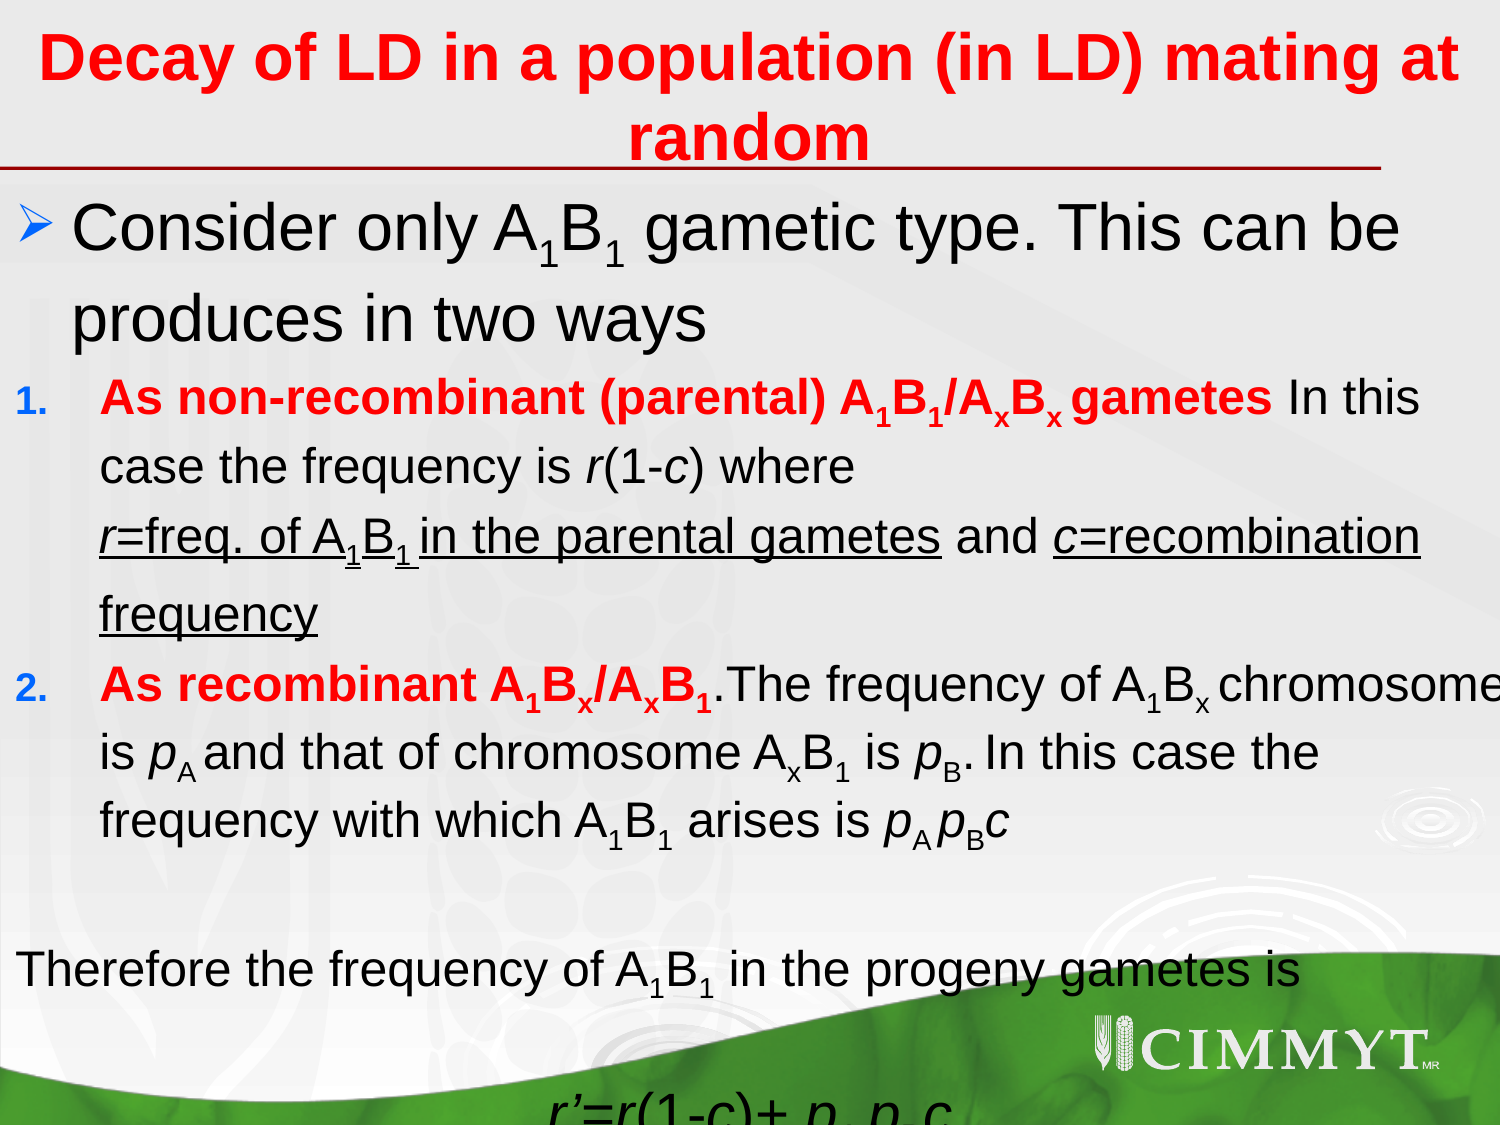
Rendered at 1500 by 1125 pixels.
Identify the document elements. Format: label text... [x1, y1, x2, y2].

title Decay of LD in a population (in LD) mating at random [0, 0, 1500, 176]
list Consider only A1B1 gametic type. This can be produces in two ways As non-recombinant (parental) A1B1/AxBx gametes In this case the frequency is r(1-c) where r=freq. of A1B1 in the parental gametes and c=recombination frequency As recombinant A1Bx/AxB1.The frequency of A1Bx chromosome is pA and that of chromosome AxB1 is pB. In this case the frequency with which A1B1 arises is pA pBc Therefore the frequency of A1B1 in the progeny gametes is r’=r(1-c)+ pA pBc [0, 176, 1500, 1125]
